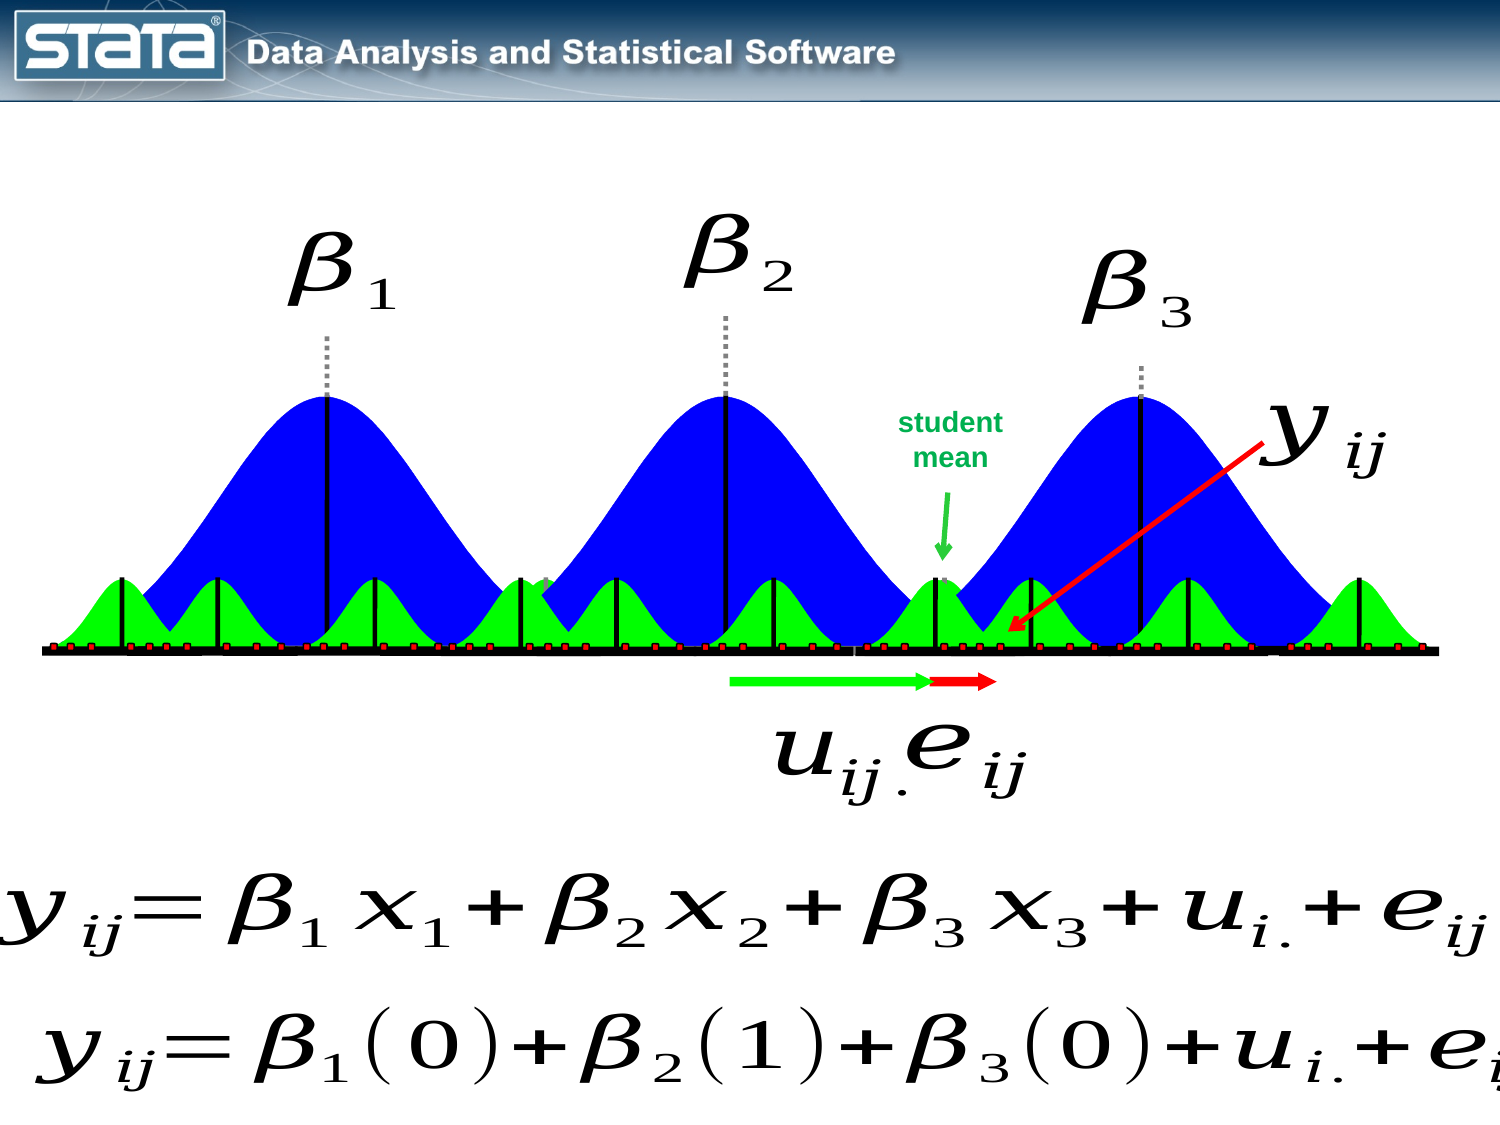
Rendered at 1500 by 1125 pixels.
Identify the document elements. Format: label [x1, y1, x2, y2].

text_box [734, 677, 935, 686]
text_box [46, 356, 1435, 662]
text_box [935, 677, 997, 686]
picture [0, 0, 1500, 102]
text_box [1007, 443, 1262, 632]
text_box [942, 494, 948, 561]
